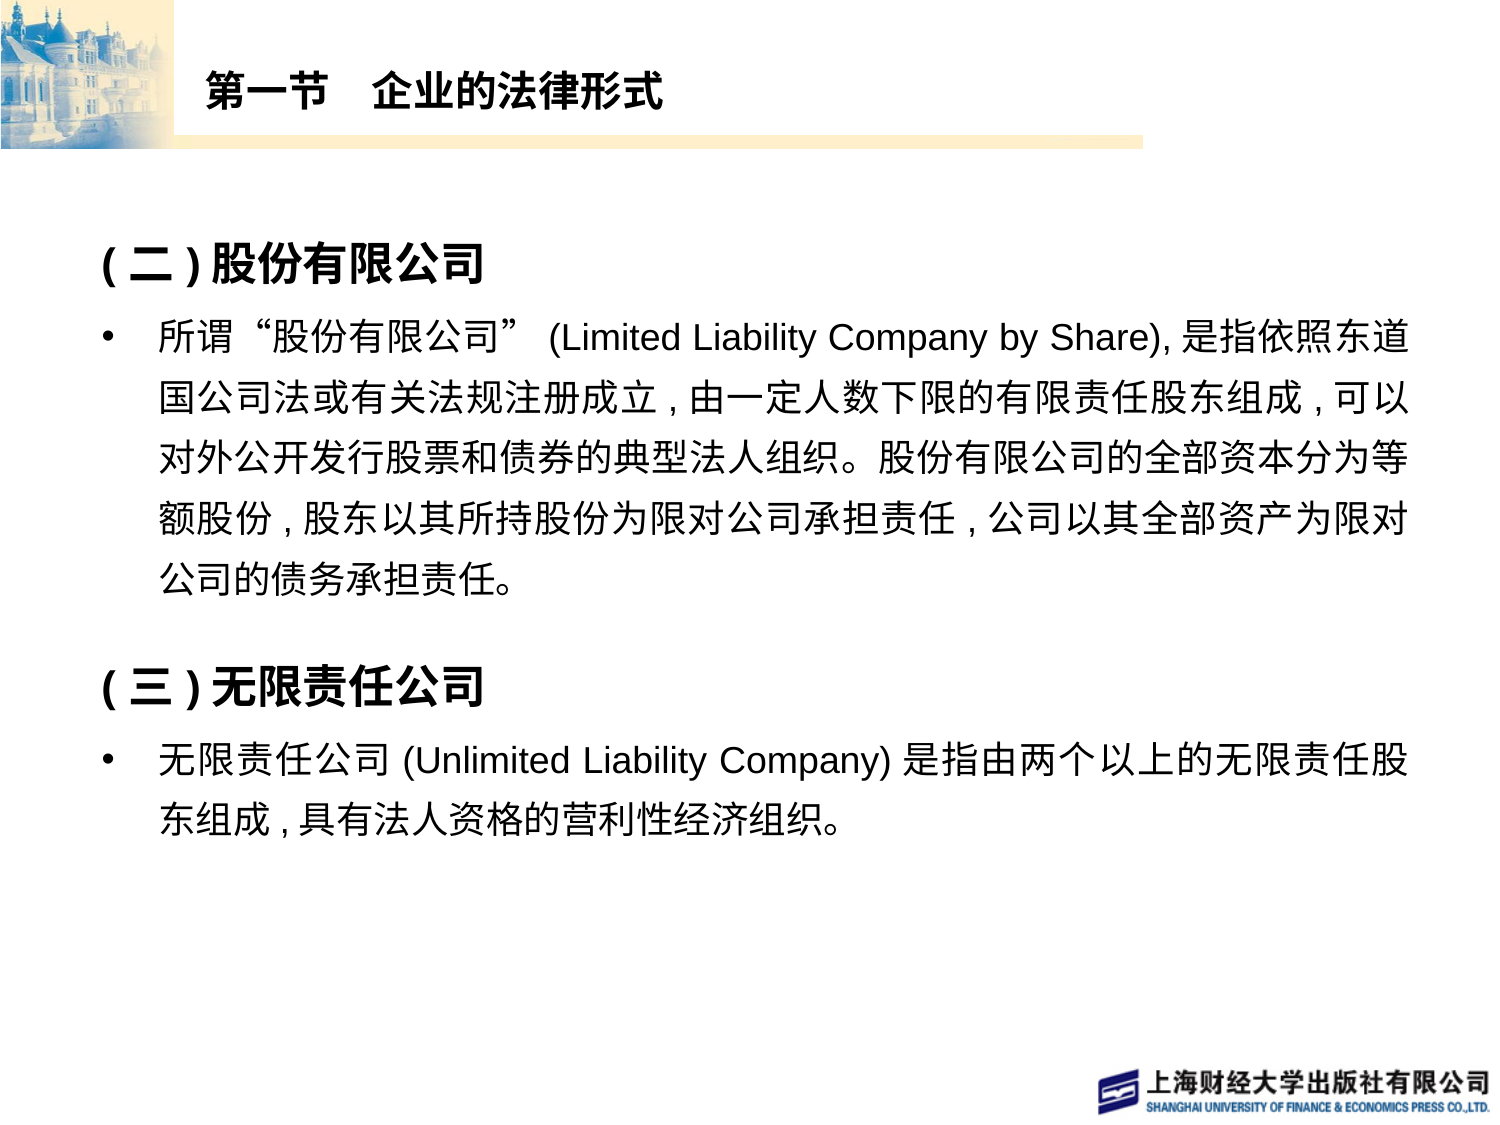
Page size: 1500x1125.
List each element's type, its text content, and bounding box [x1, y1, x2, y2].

title 第一节 企业的法律形式 [189, 36, 1262, 143]
picture [0, 0, 1143, 149]
picture [1097, 1065, 1494, 1120]
list (二)股份有限公司 所谓“股份有限公司”(Limited Liability Company by Share),是指依照东道国公司法或有关法规注册成立,由一定人数下限的有限责任股东组成,可以对外公开发行股票和债券的典型法人组织。股份有限公司的全部资本分为等额股份,股东以其所持股份为限对公司承担责任,公司以其全部资产为限对公司的债务承担责任。 (三)无限责任公司 无限责任公司(Unlimited Liability Company)是指由两个以上的无限责任股东组成,具有法人资格的营利性经济组织。 [86, 207, 1425, 1071]
